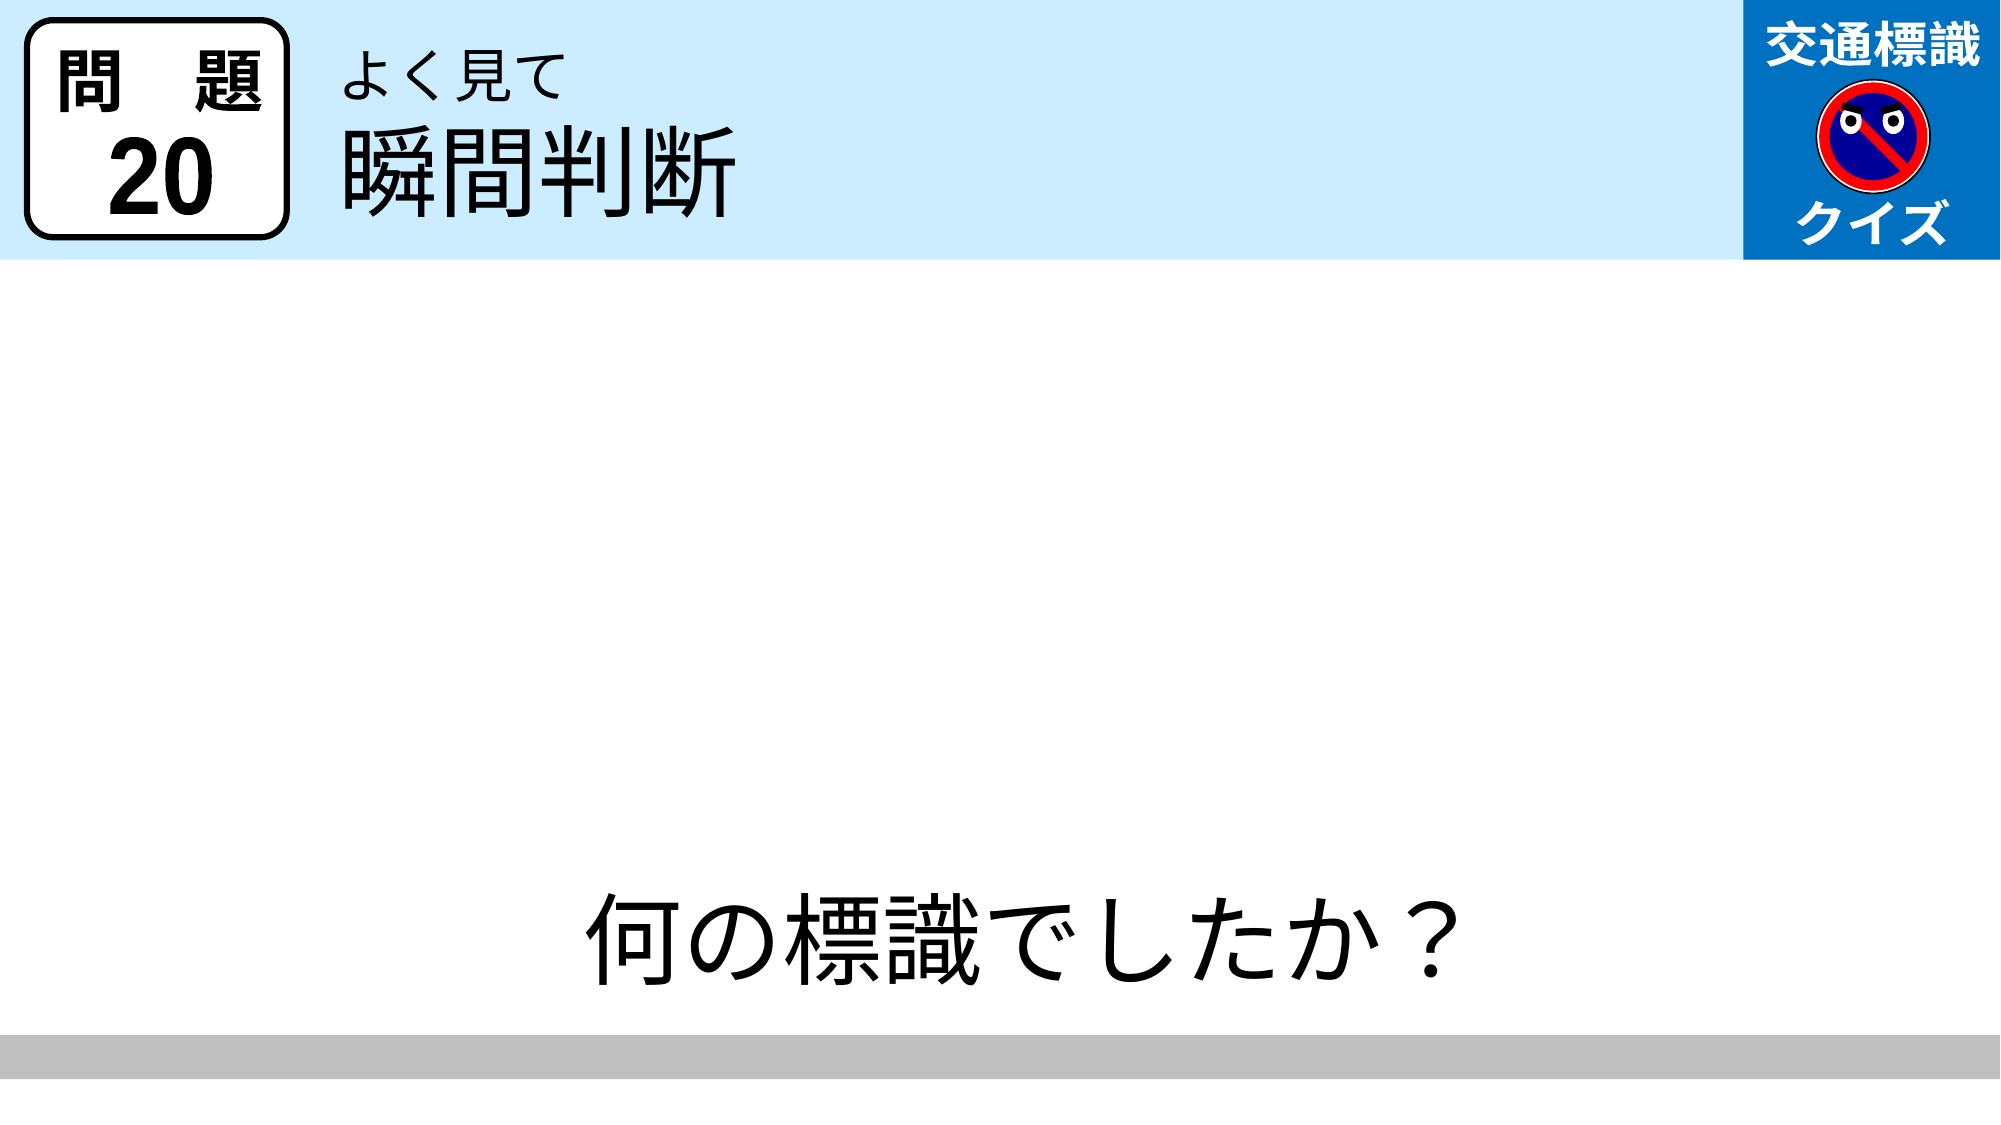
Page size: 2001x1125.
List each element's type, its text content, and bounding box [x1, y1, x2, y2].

text_box [0, 1034, 2000, 1080]
text_box 何の標識でしたか？ [567, 869, 1498, 1005]
text_box 瞬間判断 [323, 101, 754, 237]
text_box よく見て [322, 32, 586, 117]
